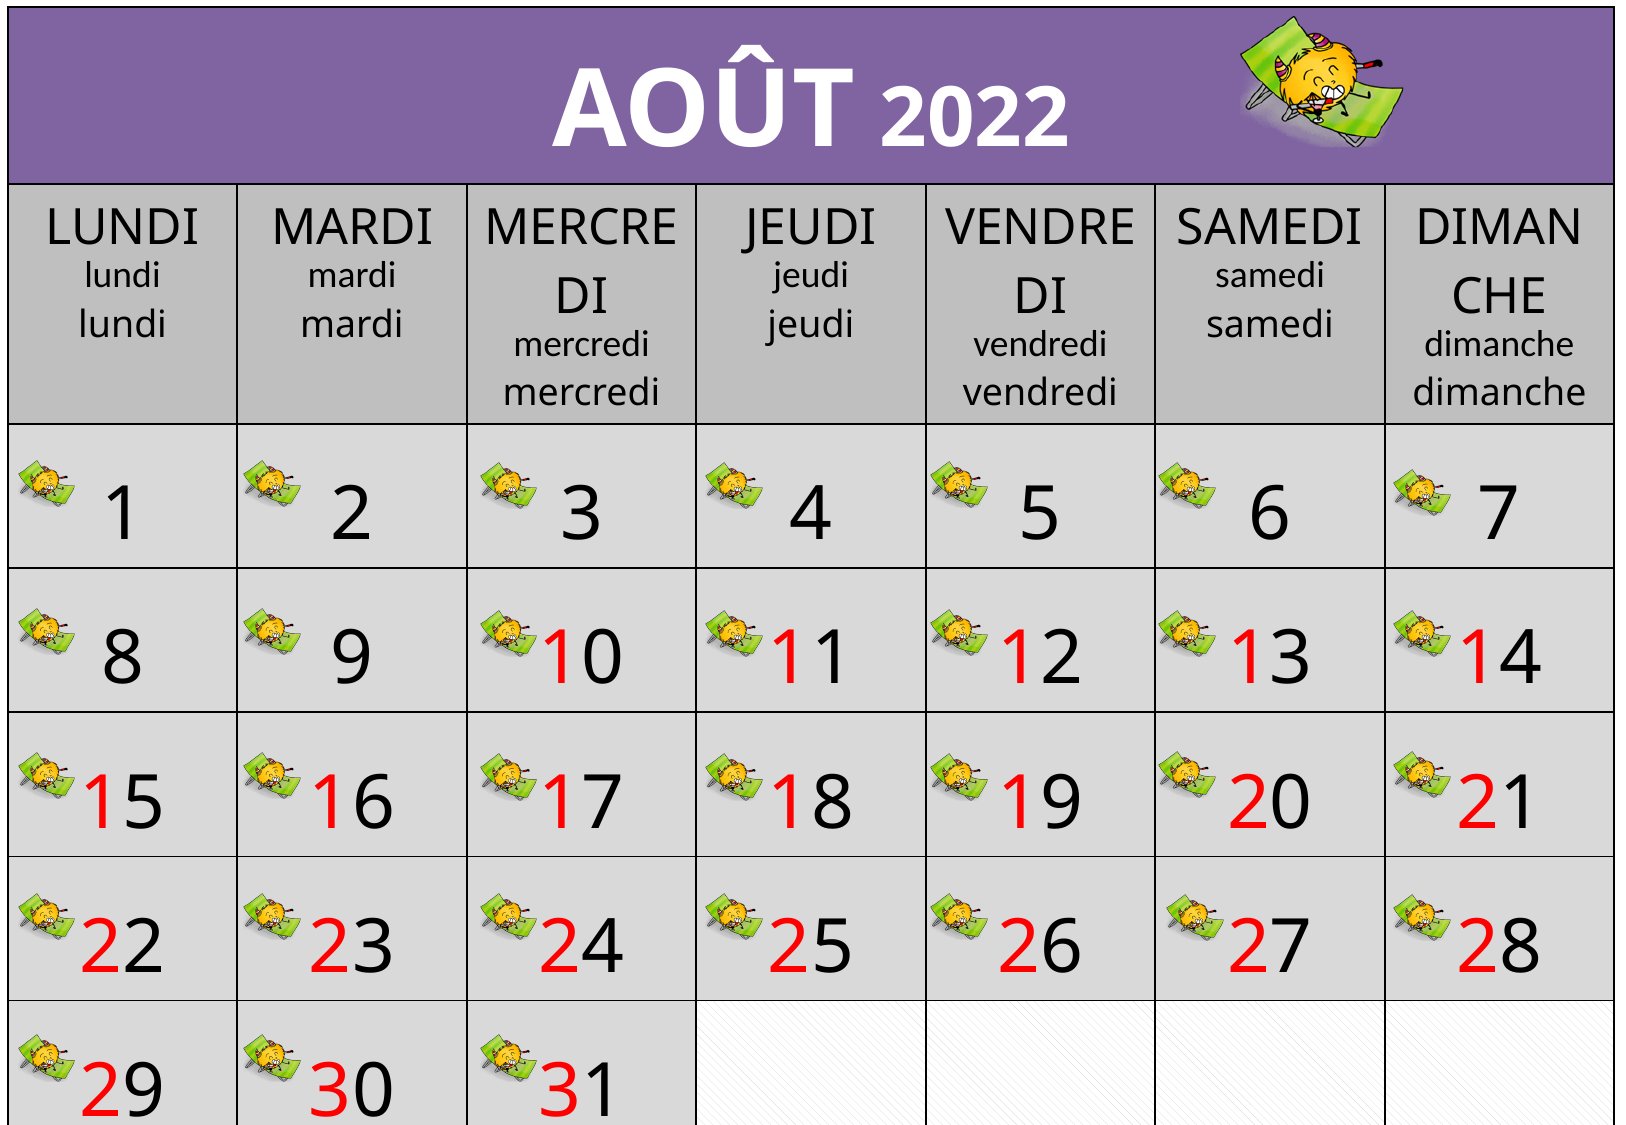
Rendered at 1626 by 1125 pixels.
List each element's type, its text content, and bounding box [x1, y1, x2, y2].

table_cell 6 [1156, 425, 1384, 567]
table_cell SAMEDI samedi samedi [1156, 185, 1384, 423]
picture [1393, 468, 1451, 516]
table_cell 7 [1386, 425, 1613, 567]
table_cell [697, 1001, 925, 1125]
picture [930, 609, 988, 657]
picture [1158, 610, 1216, 658]
picture [479, 610, 538, 658]
table_cell 24 [468, 857, 695, 1000]
table_cell MARDI mardi mardi [238, 185, 466, 423]
table_cell [1386, 1001, 1613, 1125]
picture [479, 1034, 538, 1082]
picture [243, 460, 301, 507]
table_cell 21 [1386, 713, 1613, 856]
table_cell 14 [1386, 569, 1613, 711]
picture [479, 462, 538, 510]
picture [1158, 751, 1216, 798]
picture [243, 1034, 301, 1082]
table_cell MERCREDI mercredi mercredi [468, 185, 695, 423]
table_cell 9 [238, 569, 466, 711]
picture [17, 892, 76, 940]
picture [479, 753, 538, 801]
table_cell JEUDI jeudi jeudi [697, 185, 925, 423]
picture [1393, 751, 1451, 798]
picture [17, 460, 76, 507]
table_cell 19 [927, 713, 1154, 856]
table_cell 25 [697, 857, 925, 1000]
picture [243, 608, 301, 655]
table_cell 16 [238, 713, 466, 856]
table_cell 8 [9, 569, 236, 711]
table_cell 3 [468, 425, 695, 567]
table_cell 26 [927, 857, 1154, 1000]
picture [1239, 15, 1404, 149]
picture [705, 610, 763, 658]
picture [17, 608, 76, 655]
picture [1393, 610, 1451, 658]
table_cell 11 [697, 569, 925, 711]
table_cell 17 [468, 713, 695, 856]
picture [243, 892, 301, 940]
table_cell 5 [927, 425, 1154, 567]
picture [1393, 894, 1451, 941]
picture [705, 462, 763, 510]
table_cell 22 [9, 857, 236, 1000]
picture [1158, 462, 1216, 510]
table_cell VENDREDI vendredi vendredi [927, 185, 1154, 423]
table_cell 20 [1156, 713, 1384, 856]
table_cell DIMANCHE dimanche dimanche [1386, 185, 1613, 423]
table_cell 31 [468, 1001, 695, 1125]
picture [479, 892, 538, 940]
picture [705, 753, 763, 801]
picture [243, 752, 301, 799]
table_cell 29 [9, 1001, 236, 1125]
table_cell 4 [697, 425, 925, 567]
picture [1166, 894, 1224, 941]
picture [930, 461, 988, 509]
table_header AOÛT 2022 [9, 8, 1613, 183]
table_cell 30 [238, 1001, 466, 1125]
table_cell 27 [1156, 857, 1384, 1000]
table_cell 18 [697, 713, 925, 856]
table_cell 28 [1386, 857, 1613, 1000]
picture [17, 752, 76, 799]
table_cell 2 [238, 425, 466, 567]
table_cell 13 [1156, 569, 1384, 711]
table_cell 1 [9, 425, 236, 567]
table_cell 23 [238, 857, 466, 1000]
table_cell 10 [468, 569, 695, 711]
picture [930, 892, 988, 940]
picture [930, 753, 988, 801]
picture [17, 1034, 76, 1082]
table_cell [1156, 1001, 1384, 1125]
picture [705, 892, 763, 940]
table_cell [927, 1001, 1154, 1125]
table_cell 15 [9, 713, 236, 856]
table_cell 12 [927, 569, 1154, 711]
table_cell LUNDI lundi lundi [9, 185, 236, 423]
